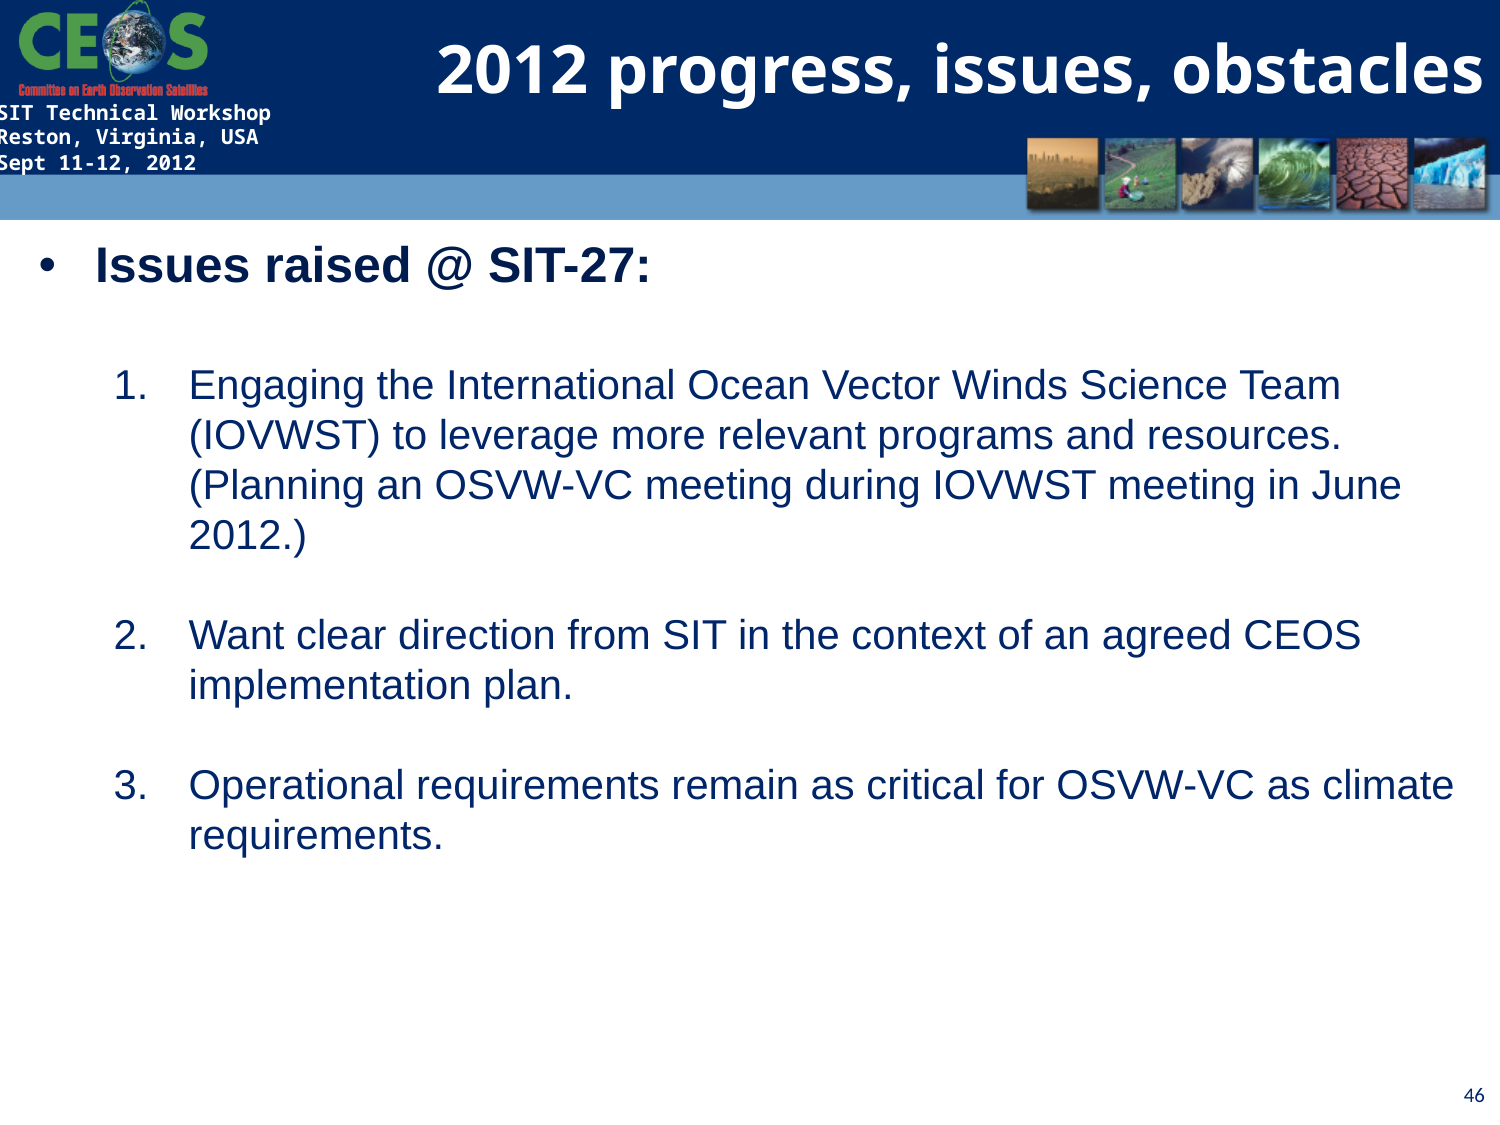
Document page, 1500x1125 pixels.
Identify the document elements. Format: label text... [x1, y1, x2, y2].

slide_number 46 [1187, 1073, 1500, 1125]
title 2012 progress, issues, obstacles [226, 16, 1500, 117]
picture [0, 0, 1500, 220]
text_box Issues raised @ SIT-27: Engaging the International Ocean Vector Winds Science Team (IOVWST) to leverage more relevant programs and resources. (Planning an OSVW-VC meeting during IOVWST meeting in June 2012.) Want clear direction from SIT in the context of an agreed CEOS implementation plan. Operational requirements remain as critical for OSVW-VC as climate requirements. [24, 232, 1473, 1074]
